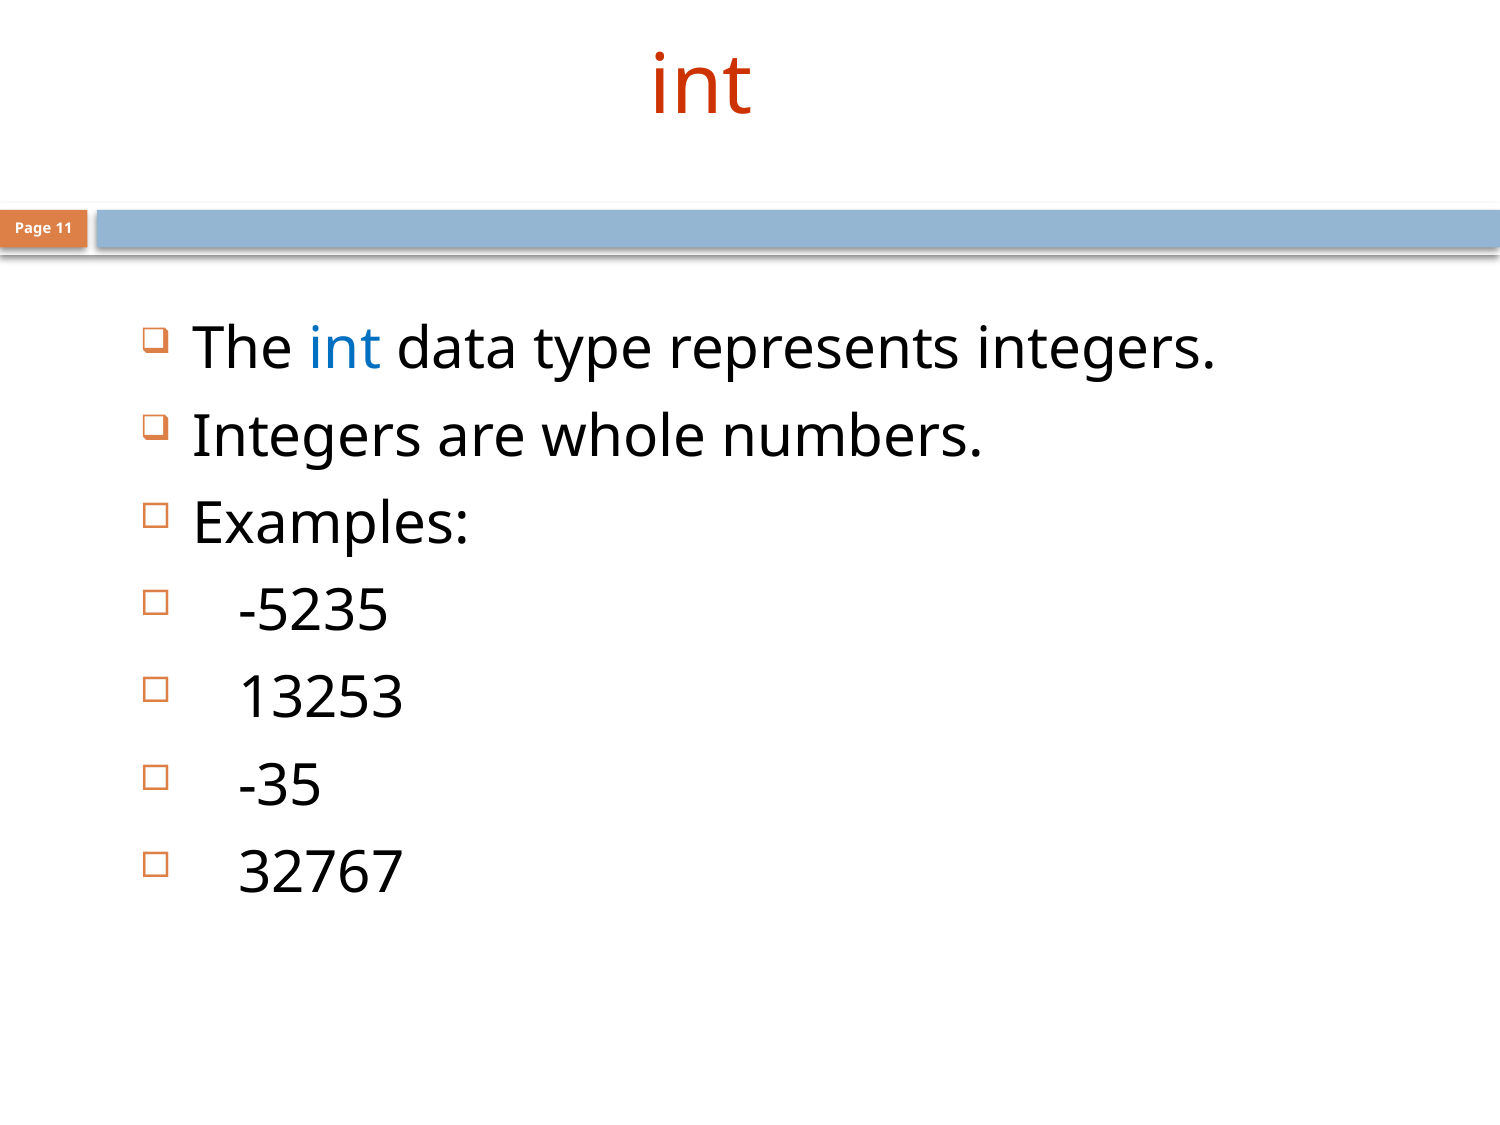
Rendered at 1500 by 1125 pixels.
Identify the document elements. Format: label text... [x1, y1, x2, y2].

list The int data type represents integers. Integers are whole numbers. Examples: -5235 13253 -35 32767 [124, 299, 1438, 976]
slide_number Page 11 [0, 208, 88, 249]
text_box int [137, 0, 1265, 138]
